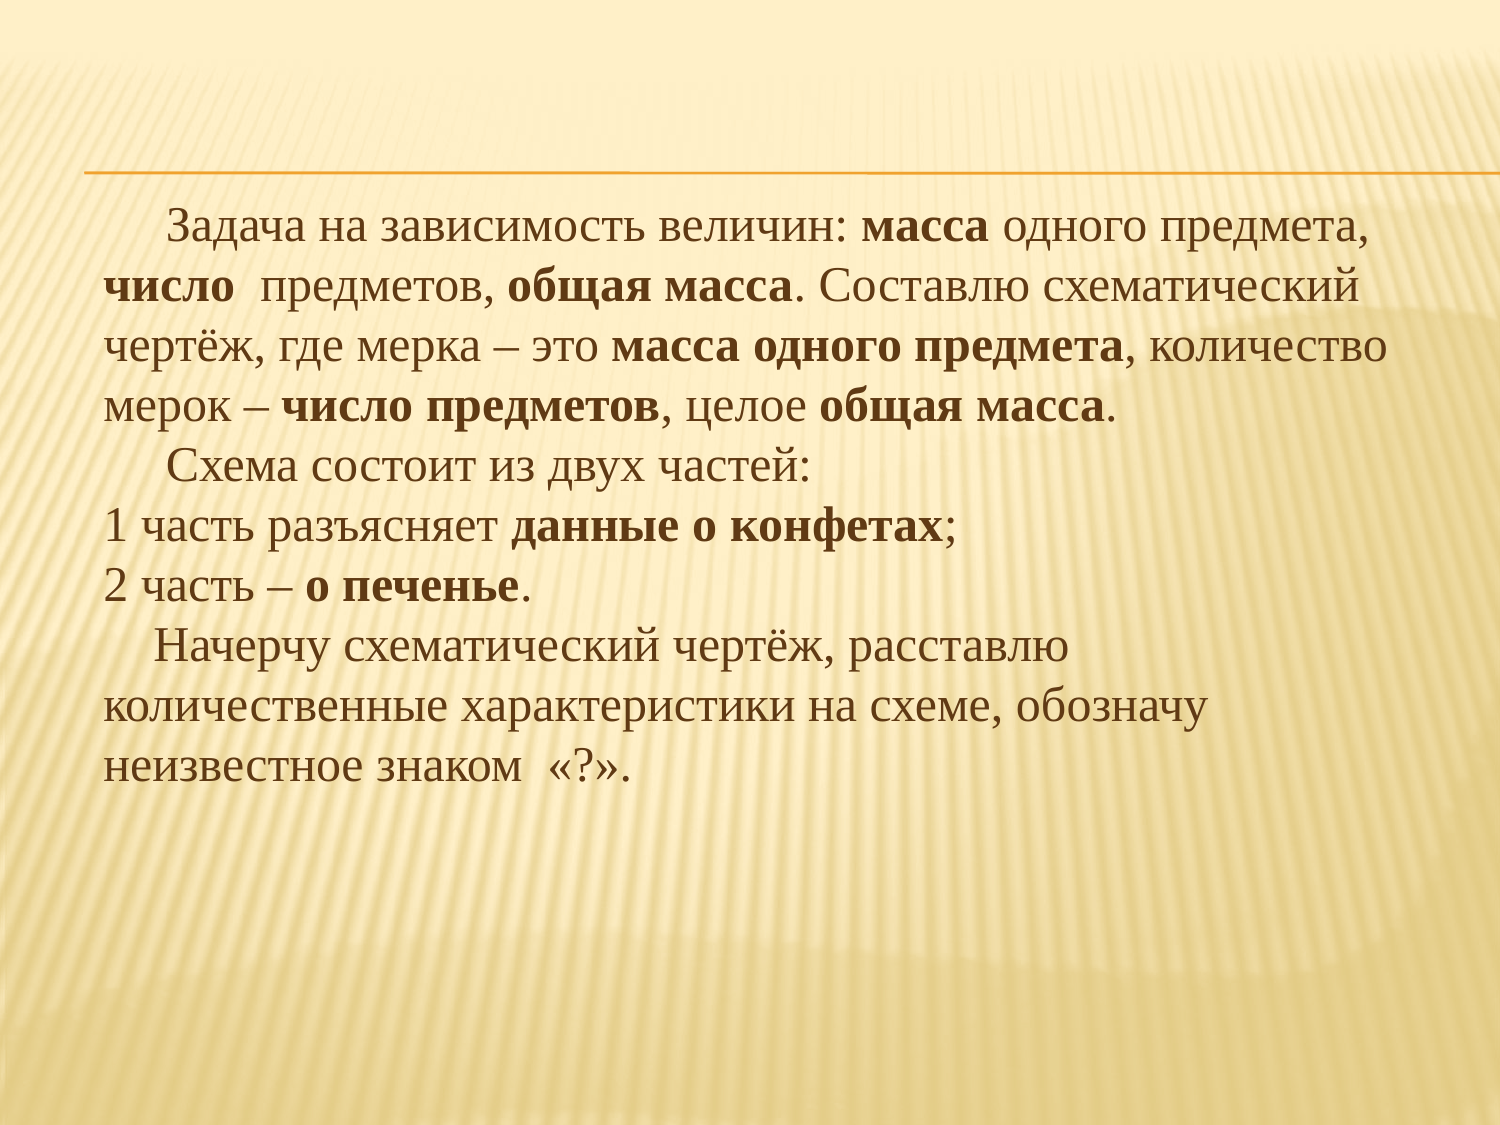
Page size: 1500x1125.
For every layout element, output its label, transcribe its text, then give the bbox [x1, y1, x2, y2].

text_box Задача на зависимость величин: масса одного предмета, число предметов, общая масса. Составлю схематический чертёж, где мерка – это масса одного предмета, количество мерок – число предметов, целое общая масса. Схема состоит из двух частей: 1 часть разъясняет данные о конфетах; 2 часть – о печенье. Начерчу схематический чертёж, расставлю количественные характеристики на схеме, обозначу неизвестное знаком «?». [88, 184, 1424, 800]
